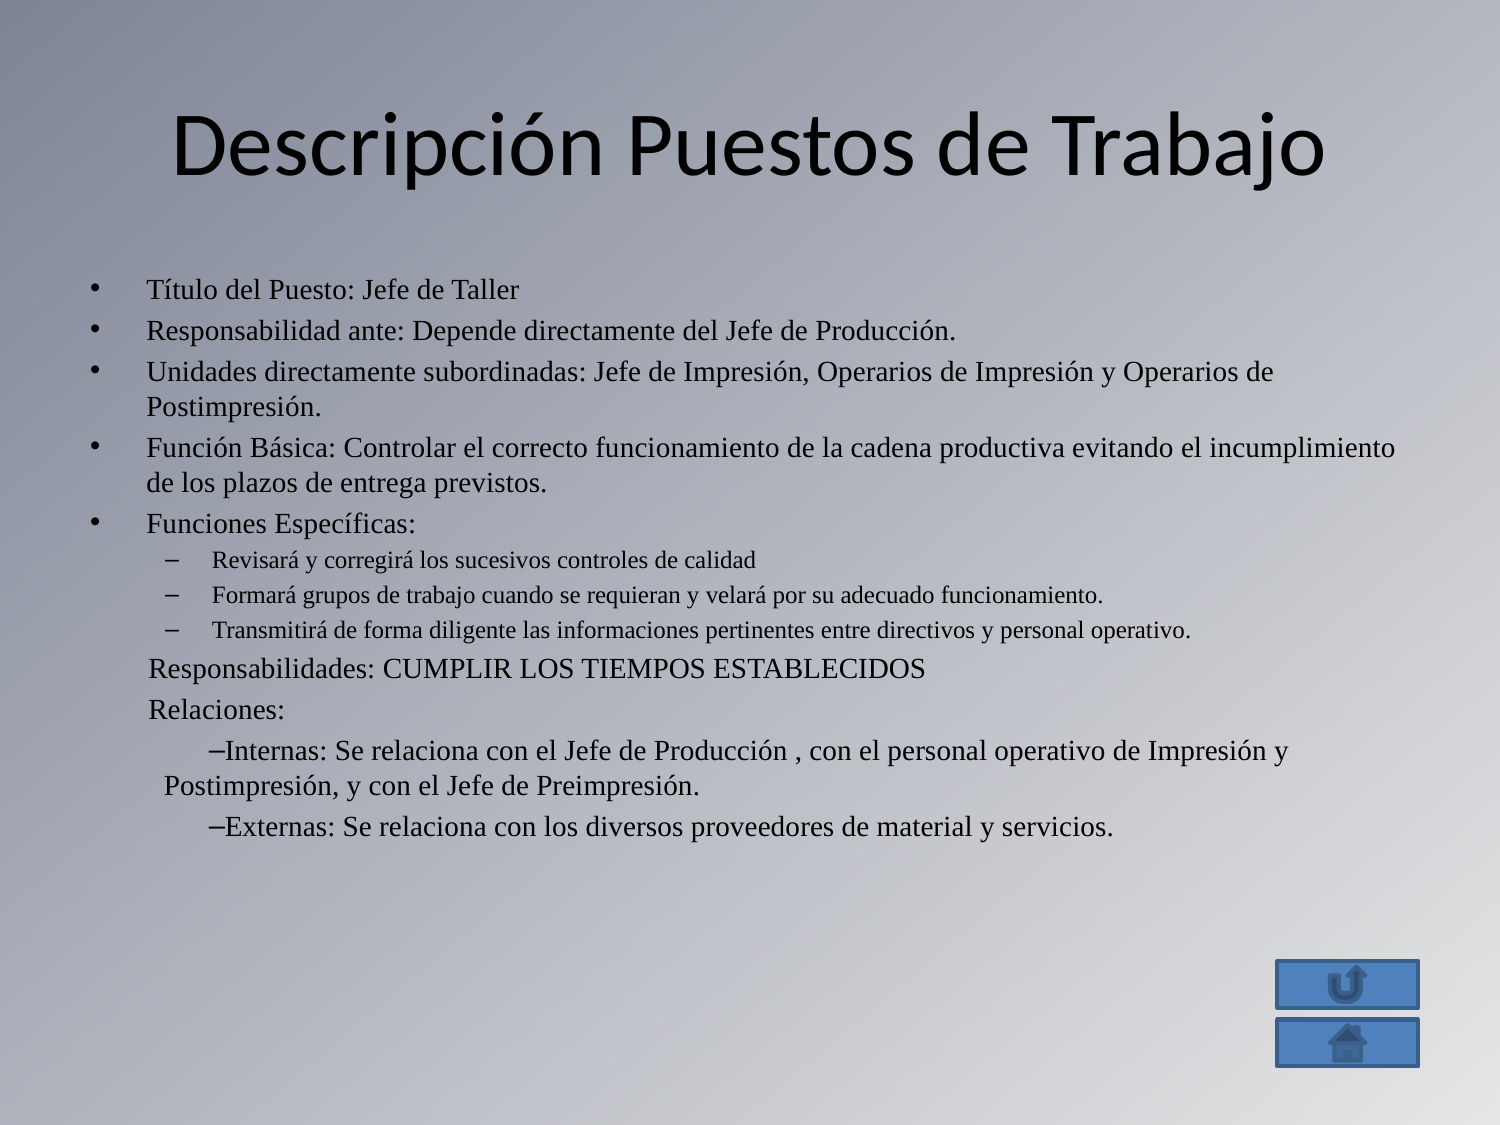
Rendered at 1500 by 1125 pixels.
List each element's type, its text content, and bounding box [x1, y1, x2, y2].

text_box [1275, 959, 1420, 1010]
text_box [1275, 1017, 1420, 1068]
list Título del Puesto: Jefe de Taller Responsabilidad ante: Depende directamente del Jefe de Producción. Unidades directamente subordinadas: Jefe de Impresión, Operarios de Impresión y Operarios de Postimpresión. Función Básica: Controlar el correcto funcionamiento de la cadena productiva evitando el incumplimiento de los plazos de entrega previstos. Funciones Específicas: Revisará y corregirá los sucesivos controles de calidad Formará grupos de trabajo cuando se requieran y velará por su adecuado funcionamiento. Transmitirá de forma diligente las informaciones pertinentes entre directivos y personal operativo. Responsabilidades: CUMPLIR LOS TIEMPOS ESTABLECIDOS Relaciones: Internas: Se relaciona con el Jefe de Producción , con el personal operativo de Impresión y Postimpresión, y con el Jefe de Preimpresión. Externas: Se relaciona con los diversos proveedores de material y servicios. [75, 262, 1425, 1005]
title Descripción Puestos de Trabajo [75, 45, 1425, 233]
